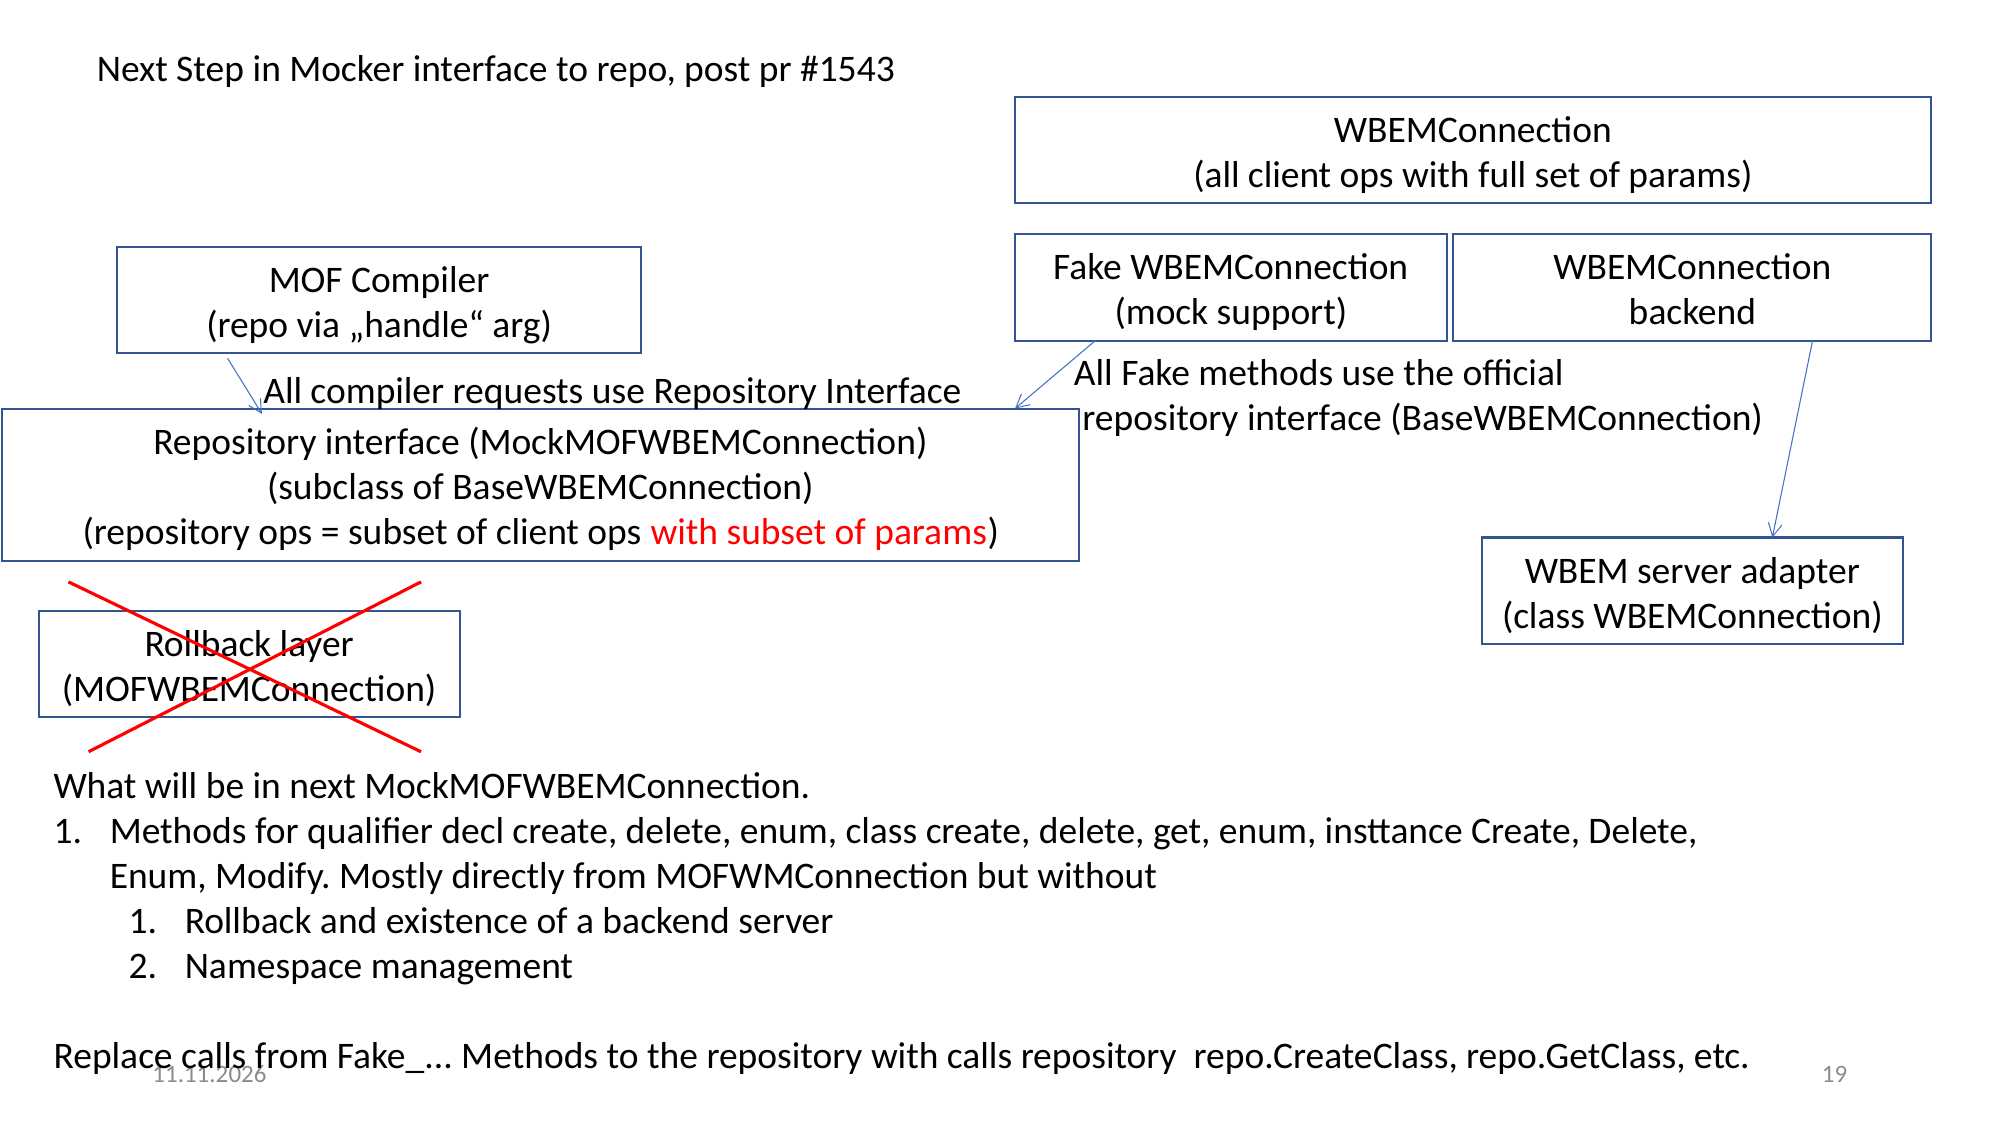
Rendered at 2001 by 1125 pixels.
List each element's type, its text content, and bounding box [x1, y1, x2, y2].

text_box Fake WBEMConnection (mock support) [1014, 233, 1448, 342]
text_box All Fake methods use the official repository interface (BaseWBEMConnection) [1059, 340, 1772, 446]
text_box What will be in next MockMOFWBEMConnection. Methods for qualifier decl create, delete, enum, class create, delete, get, enum, insttance Create, Delete, Enum, Modify. Mostly directly from MOFWMConnection but without Rollback and existence of a backend server Namespace management Replace calls from Fake_... Methods to the repository with calls repository repo.CreateClass, repo.GetClass, etc. [38, 753, 1793, 1084]
text_box Next Step in Mocker interface to repo, post pr #1543 [82, 36, 911, 96]
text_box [68, 581, 422, 752]
text_box WBEM server adapter (class WBEMConnection) [1481, 536, 1904, 645]
text_box Rollback layer (MOFWBEMConnection) [38, 610, 68, 718]
text_box Repository interface (MockMOFWBEMConnection) (subclass of BaseWBEMConnection) (repository ops = subset of client ops with subset of params) [1, 408, 1080, 562]
text_box WBEMConnection (all client ops with full set of params) [1014, 96, 1932, 204]
text_box MOF Compiler (repo via „handle“ arg) [116, 246, 642, 354]
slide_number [137, 1042, 588, 1103]
slide_number 19 [1412, 1042, 1863, 1103]
text_box All compiler requests use Repository Interface [248, 358, 978, 419]
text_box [1772, 340, 1813, 538]
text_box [1015, 340, 1096, 409]
text_box Rollback layer (MOFWBEMConnection) [422, 610, 461, 718]
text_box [227, 358, 262, 414]
text_box WBEMConnection backend [1452, 233, 1932, 342]
